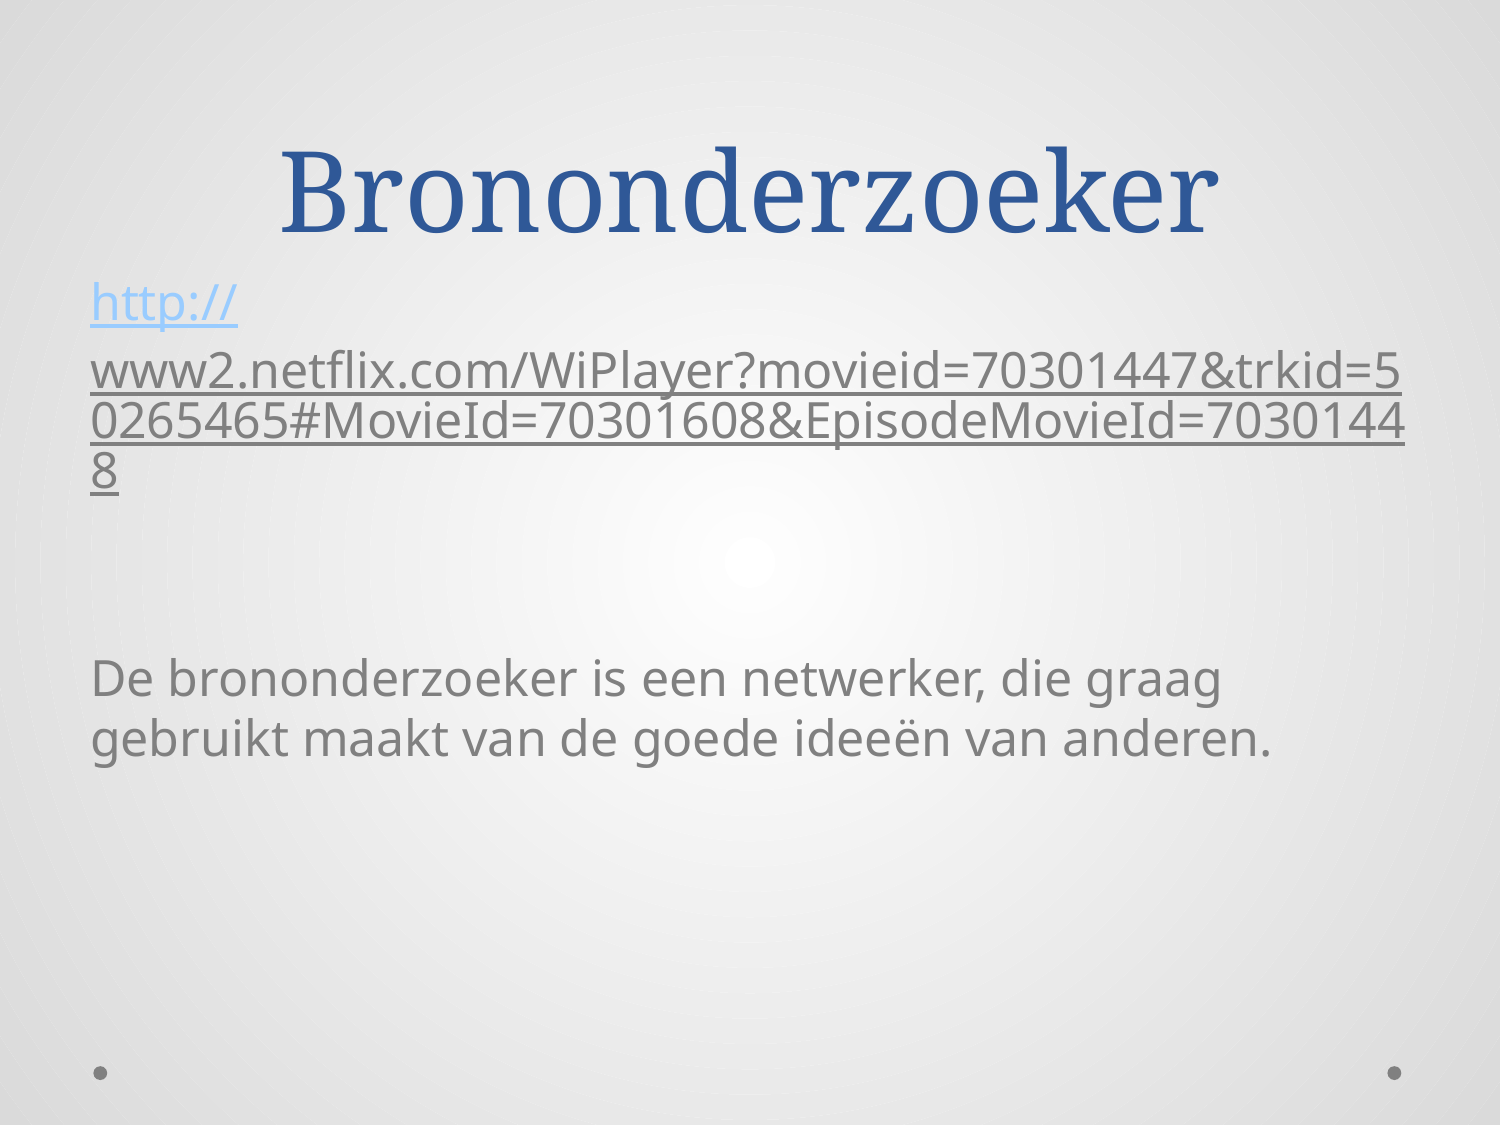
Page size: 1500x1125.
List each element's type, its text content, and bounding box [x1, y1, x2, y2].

list http://www2.netflix.com/WiPlayer?movieid=70301447&trkid=50265465#MovieId=70301608&EpisodeMovieId=70301448 De brononderzoeker is een netwerker, die graag gebruikt maakt van de goede ideeën van anderen. [75, 262, 1425, 1005]
title Brononderzoeker [75, 0, 1425, 262]
